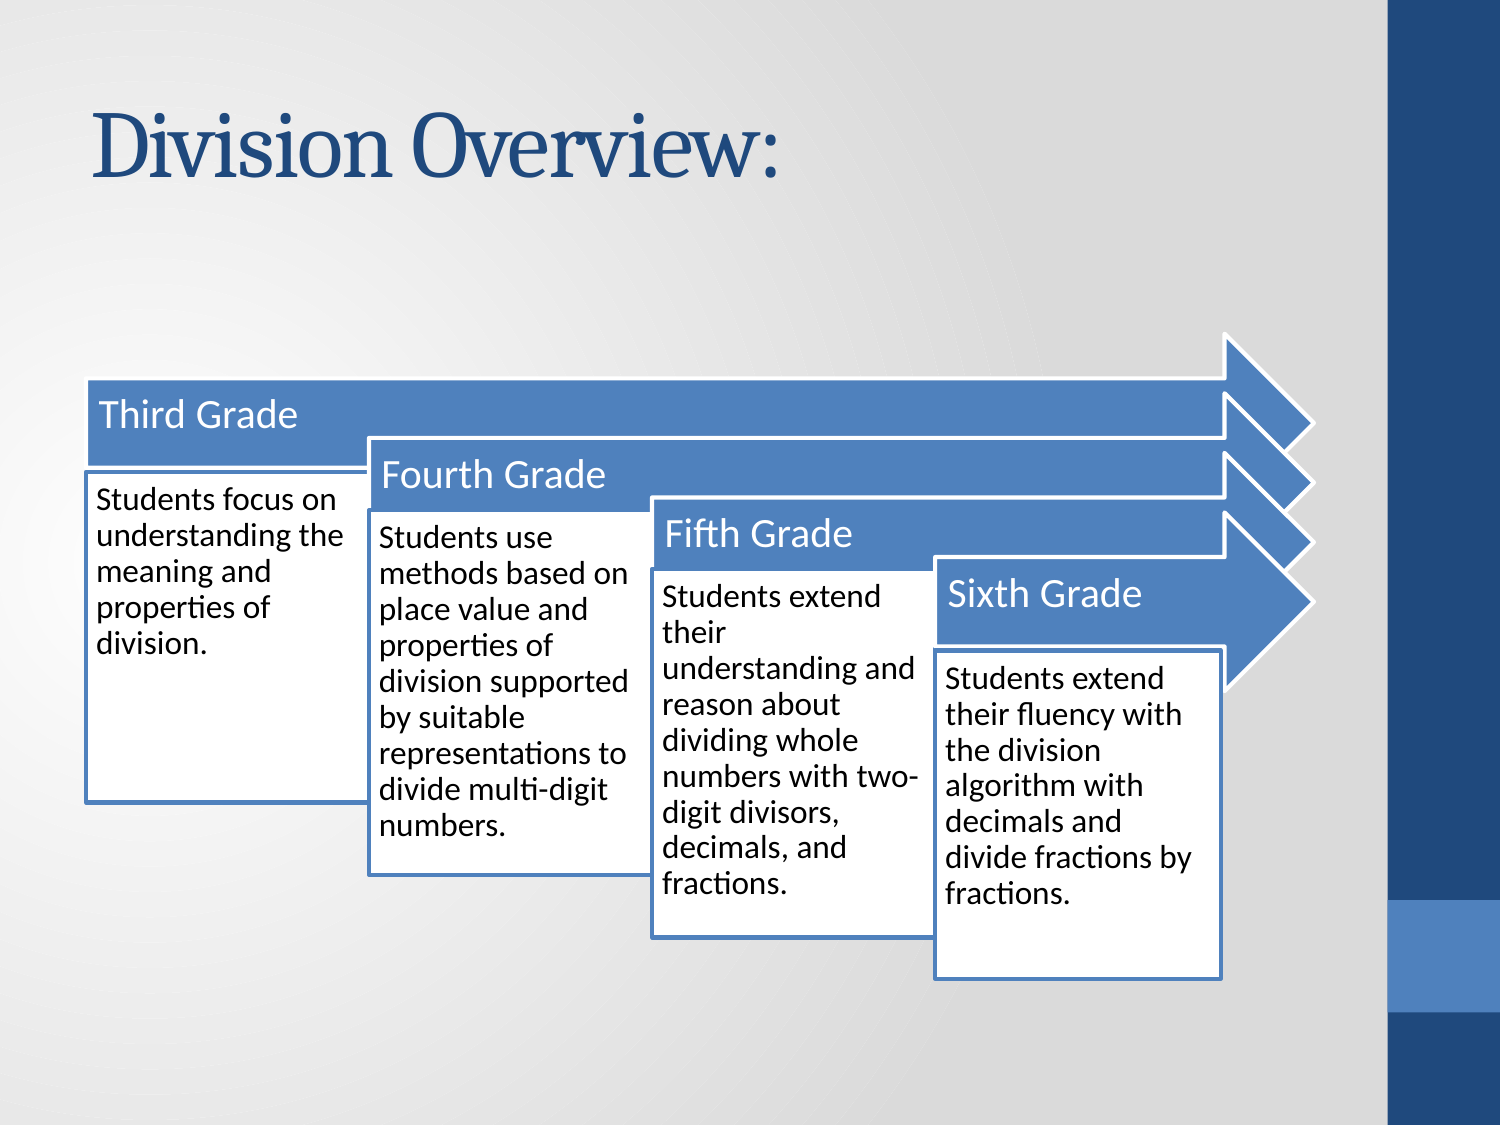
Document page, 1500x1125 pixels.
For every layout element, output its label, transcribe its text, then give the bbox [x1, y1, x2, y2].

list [74, 261, 1326, 1051]
title Division Overview: [75, 45, 1325, 233]
